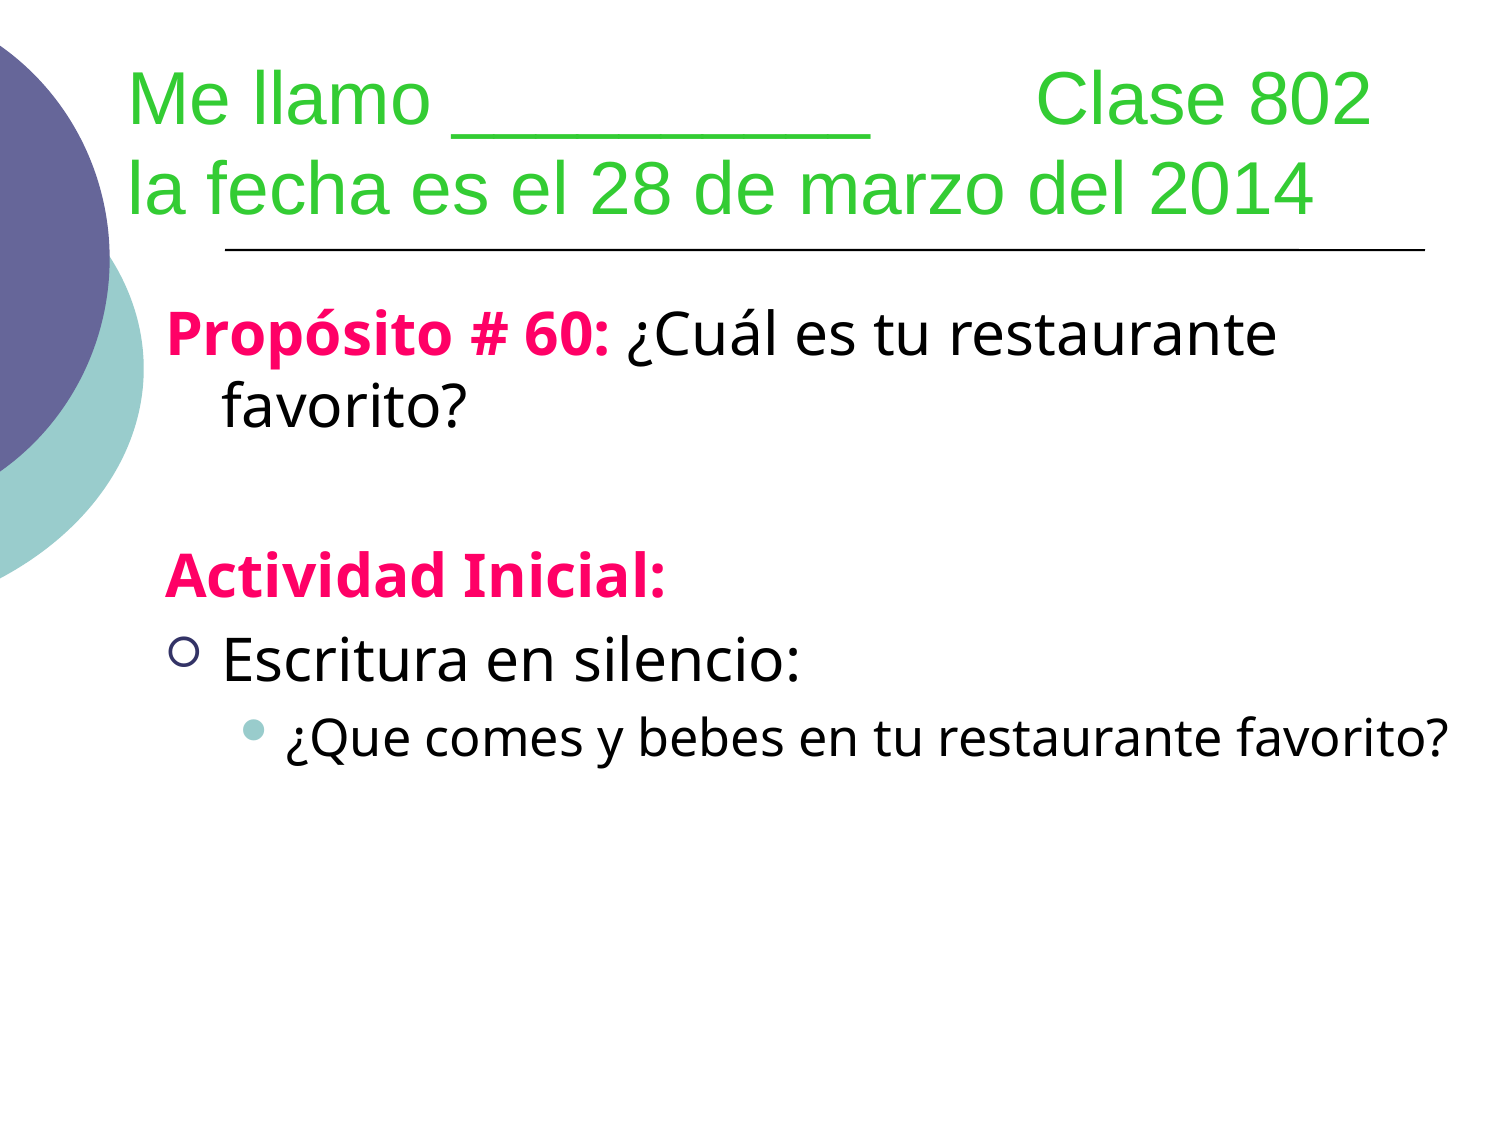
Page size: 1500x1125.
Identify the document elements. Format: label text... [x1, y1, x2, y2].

title Me llamo __________ Clase 802 la fecha es el 28 de marzo del 2014 [112, 49, 1500, 237]
list Propósito # 60: ¿Cuál es tu restaurante favorito? Actividad Inicial: Escritura en silencio: ¿Que comes y bebes en tu restaurante favorito? [150, 287, 1475, 963]
